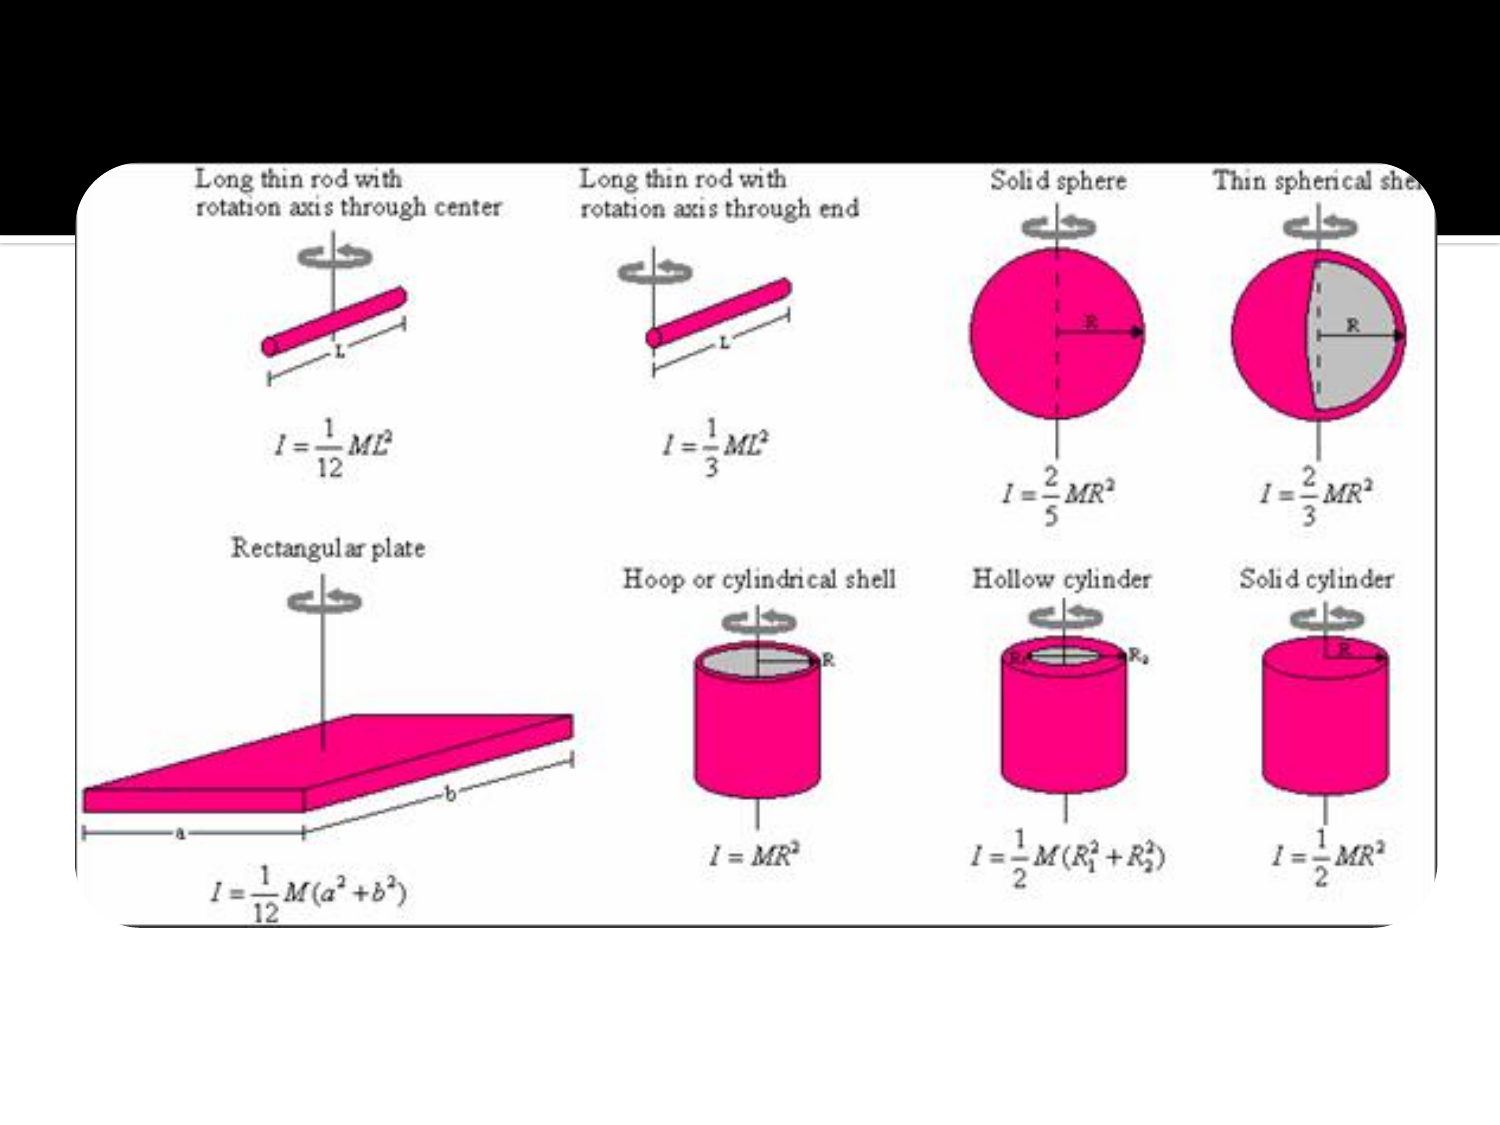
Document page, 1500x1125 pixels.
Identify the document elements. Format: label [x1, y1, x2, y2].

list [74, 162, 1438, 928]
